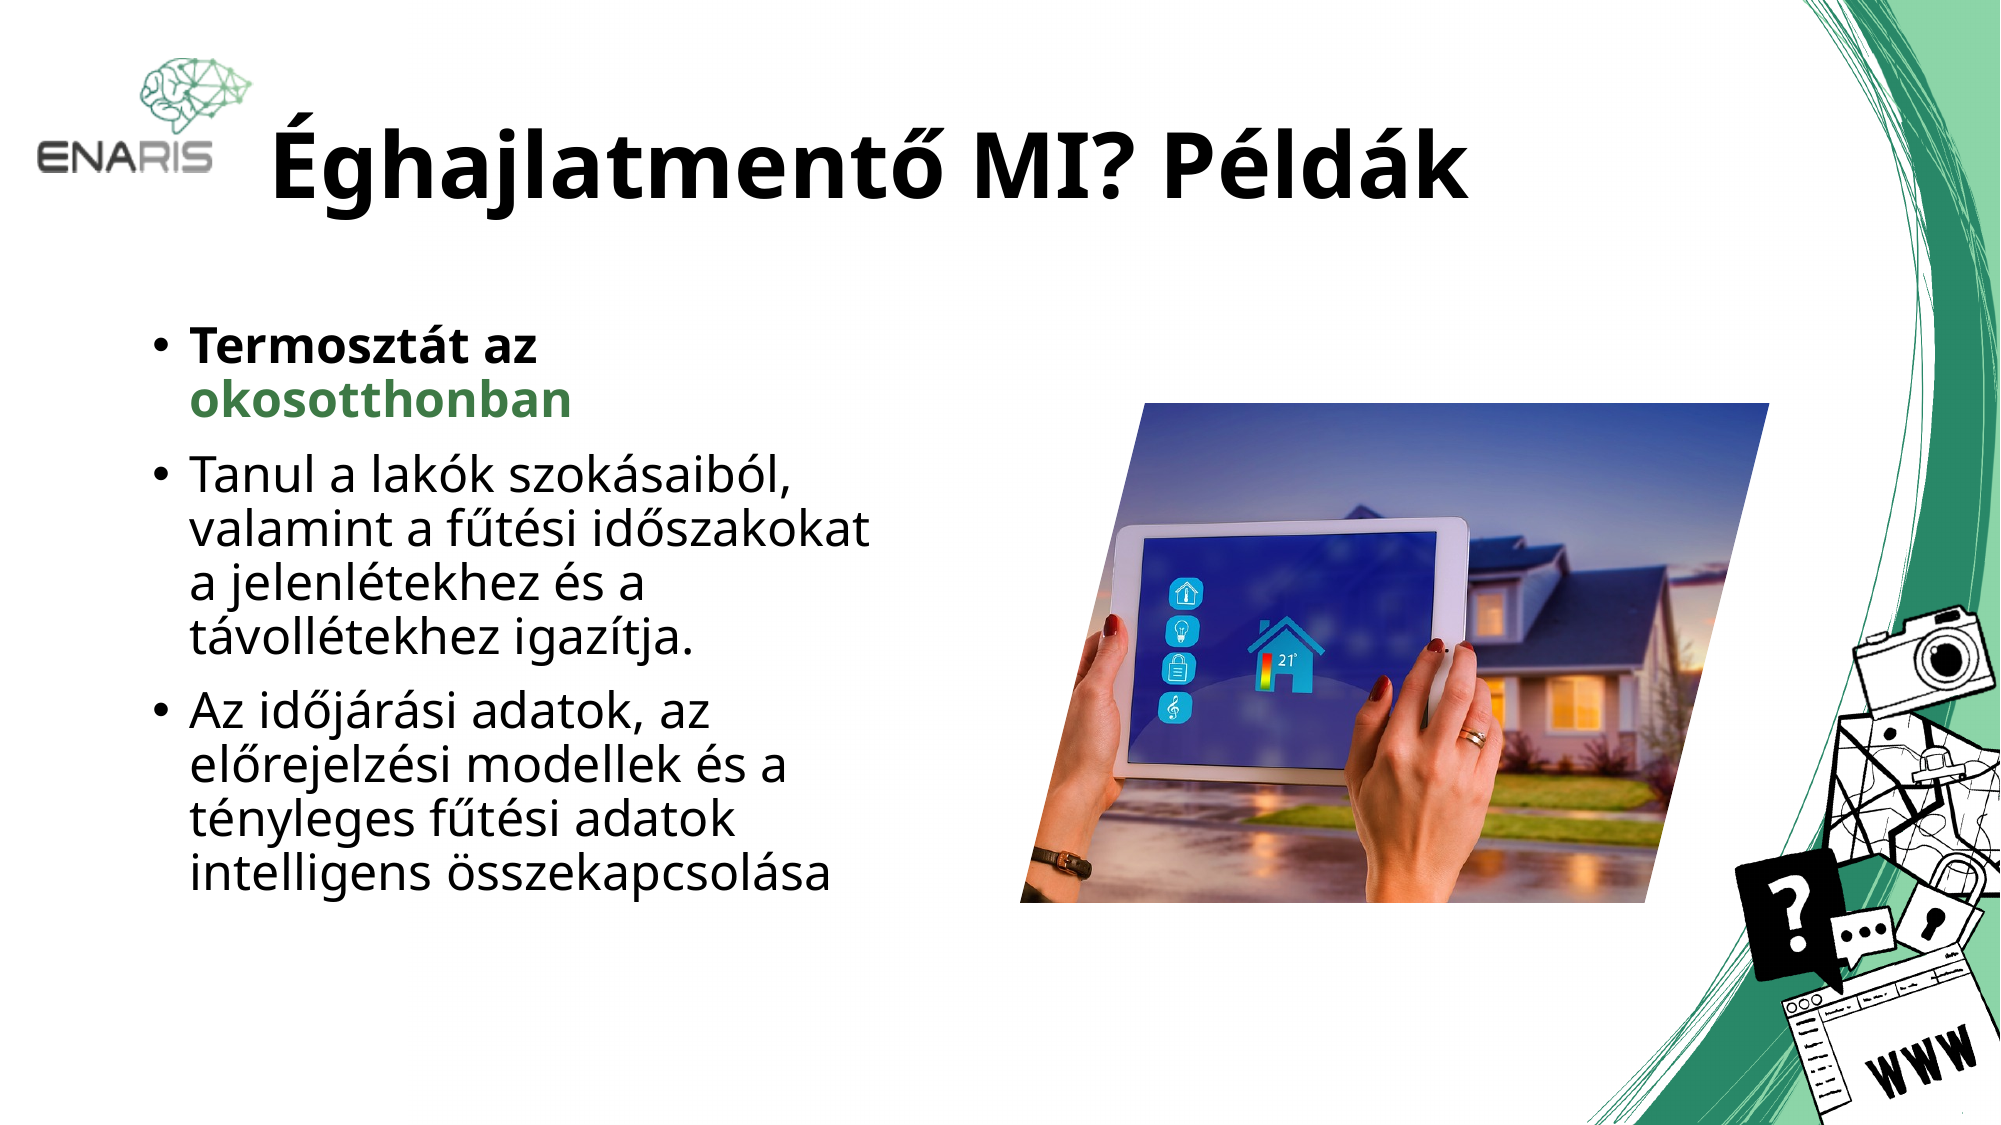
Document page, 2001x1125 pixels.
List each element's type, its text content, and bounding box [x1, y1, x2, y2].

picture [37, 58, 254, 173]
picture [408, 0, 2000, 1125]
title Éghajlatmentő MI? Példák [253, 59, 1863, 278]
list Termosztát az okosotthonban Tanul a lakók szokásaiból, valamint a fűtési időszakokat a jelenlétekhez és a távollétekhez igazítja. Az időjárási adatok, az előrejelzési modellek és a tényleges fűtési adatok intelligens összekapcsolása [137, 312, 887, 994]
